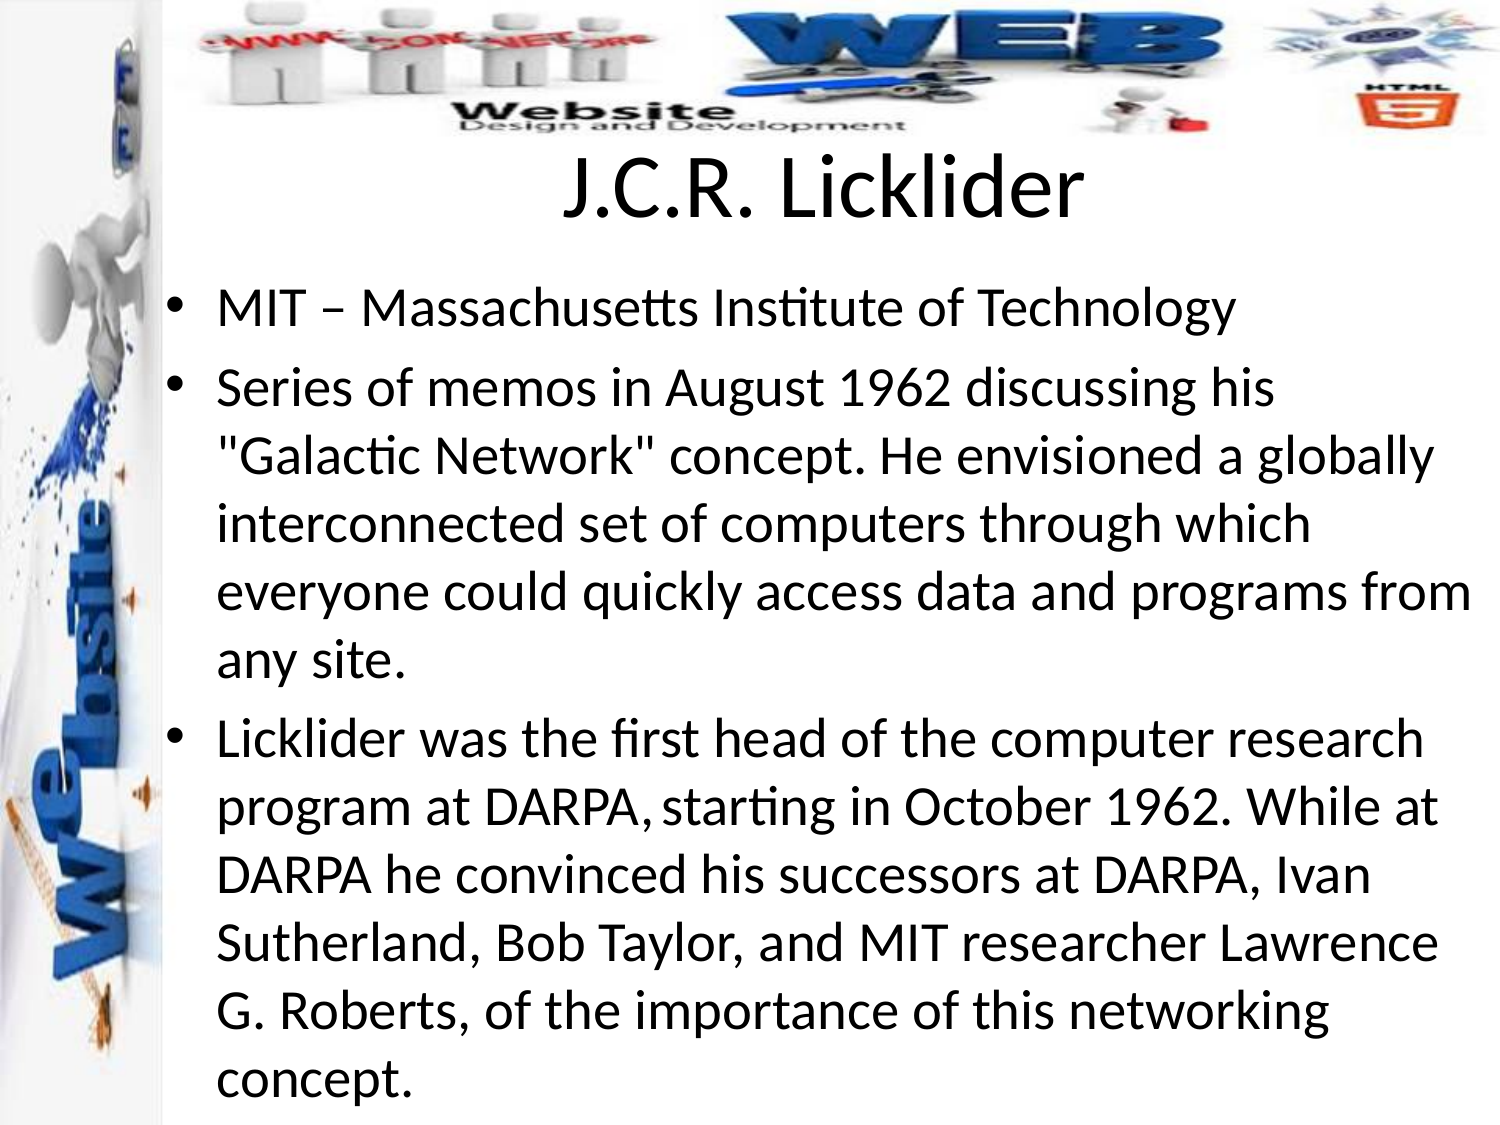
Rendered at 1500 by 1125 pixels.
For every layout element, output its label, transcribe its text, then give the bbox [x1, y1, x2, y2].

list MIT – Massachusetts Institute of Technology Series of memos in August 1962 discussing his "Galactic Network" concept. He envisioned a globally interconnected set of computers through which everyone could quickly access data and programs from any site. Licklider was the first head of the computer research program at DARPA, starting in October 1962. While at DARPA he convinced his successors at DARPA, Ivan Sutherland, Bob Taylor, and MIT researcher Lawrence G. Roberts, of the importance of this networking concept. [150, 262, 1500, 1125]
title J.C.R. Licklider [150, 87, 1500, 262]
picture [0, 0, 1500, 1125]
